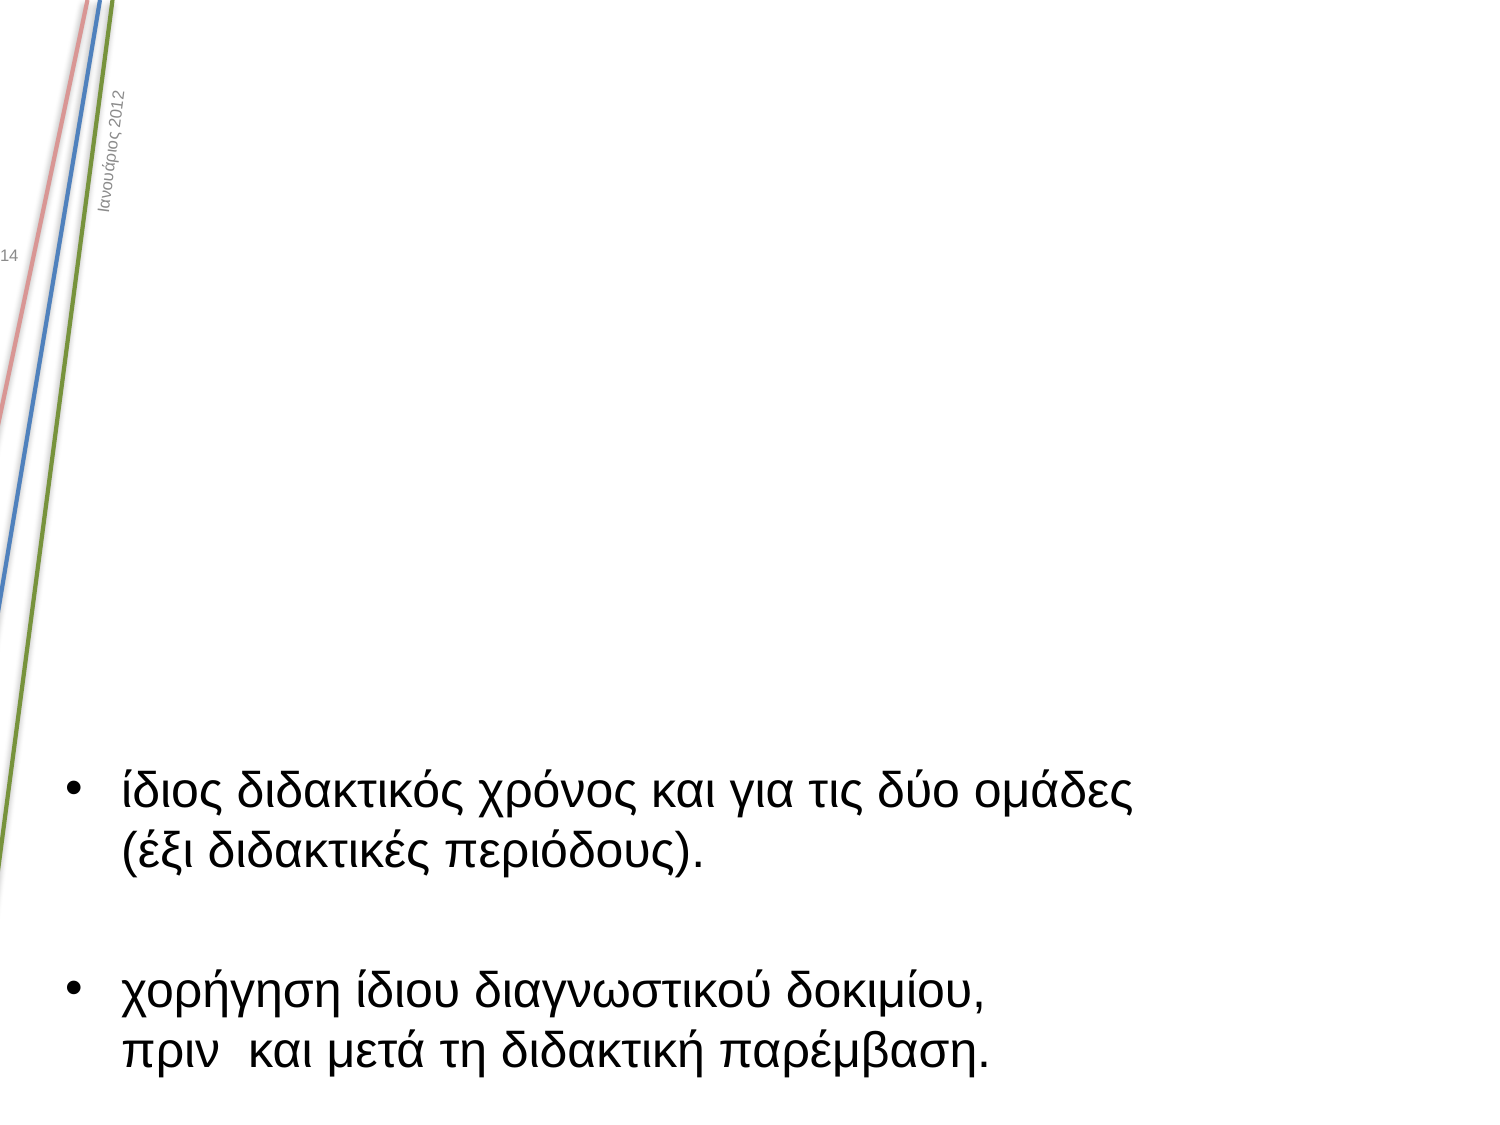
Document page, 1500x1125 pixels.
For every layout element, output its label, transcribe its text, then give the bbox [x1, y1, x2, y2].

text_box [0, 412, 526, 538]
footer Ιανουάριος 2012 [75, 0, 160, 185]
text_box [0, 187, 276, 279]
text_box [0, 281, 382, 394]
list ίδιος διδακτικός χρόνος και για τις δύο ομάδες (έξι διδακτικές περιόδους). χορήγηση ίδιου διαγνωστικού δοκιμίου, πριν και μετά τη διδακτική παρέμβαση. [50, 750, 1400, 1125]
